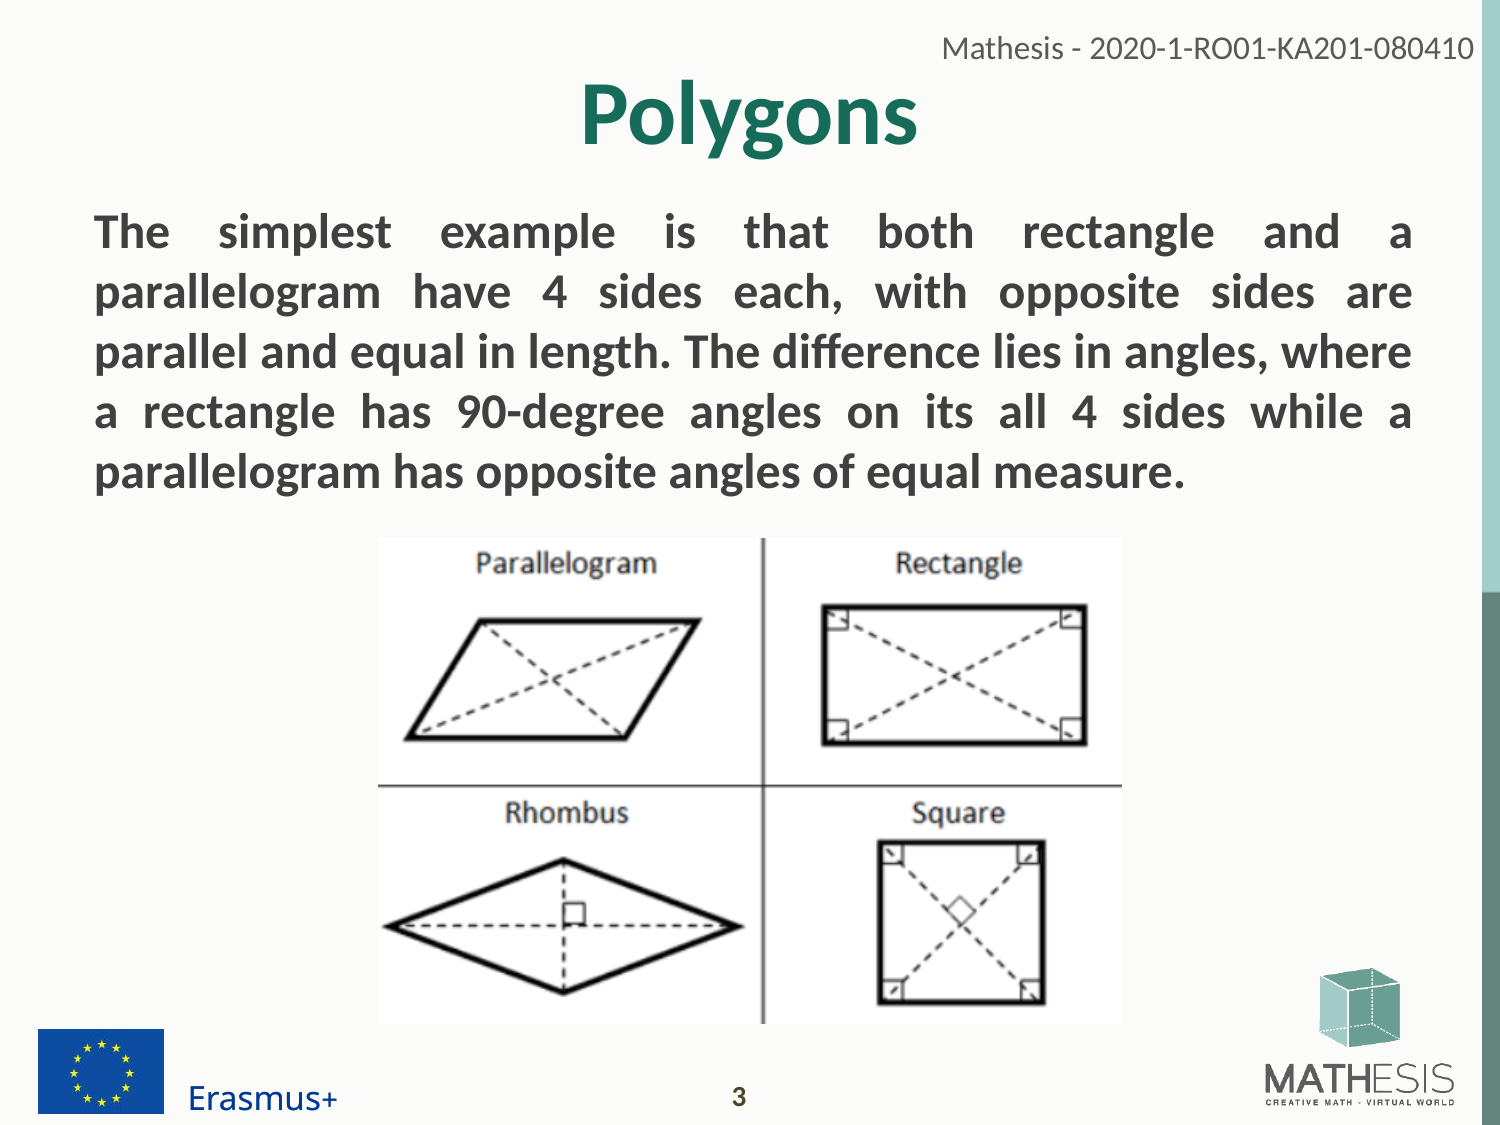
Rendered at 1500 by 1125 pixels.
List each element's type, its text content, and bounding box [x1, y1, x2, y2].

picture [378, 538, 1122, 1025]
picture [38, 1029, 164, 1114]
title Polygons [75, 45, 1425, 233]
list The simplest example is that both rectangle and a parallelogram have 4 sides each, with opposite sides are parallel and equal in length. The difference lies in angles, where a rectangle has 90-degree angles on its all 4 sides while a parallelogram has opposite angles of equal measure. [79, 191, 1429, 934]
